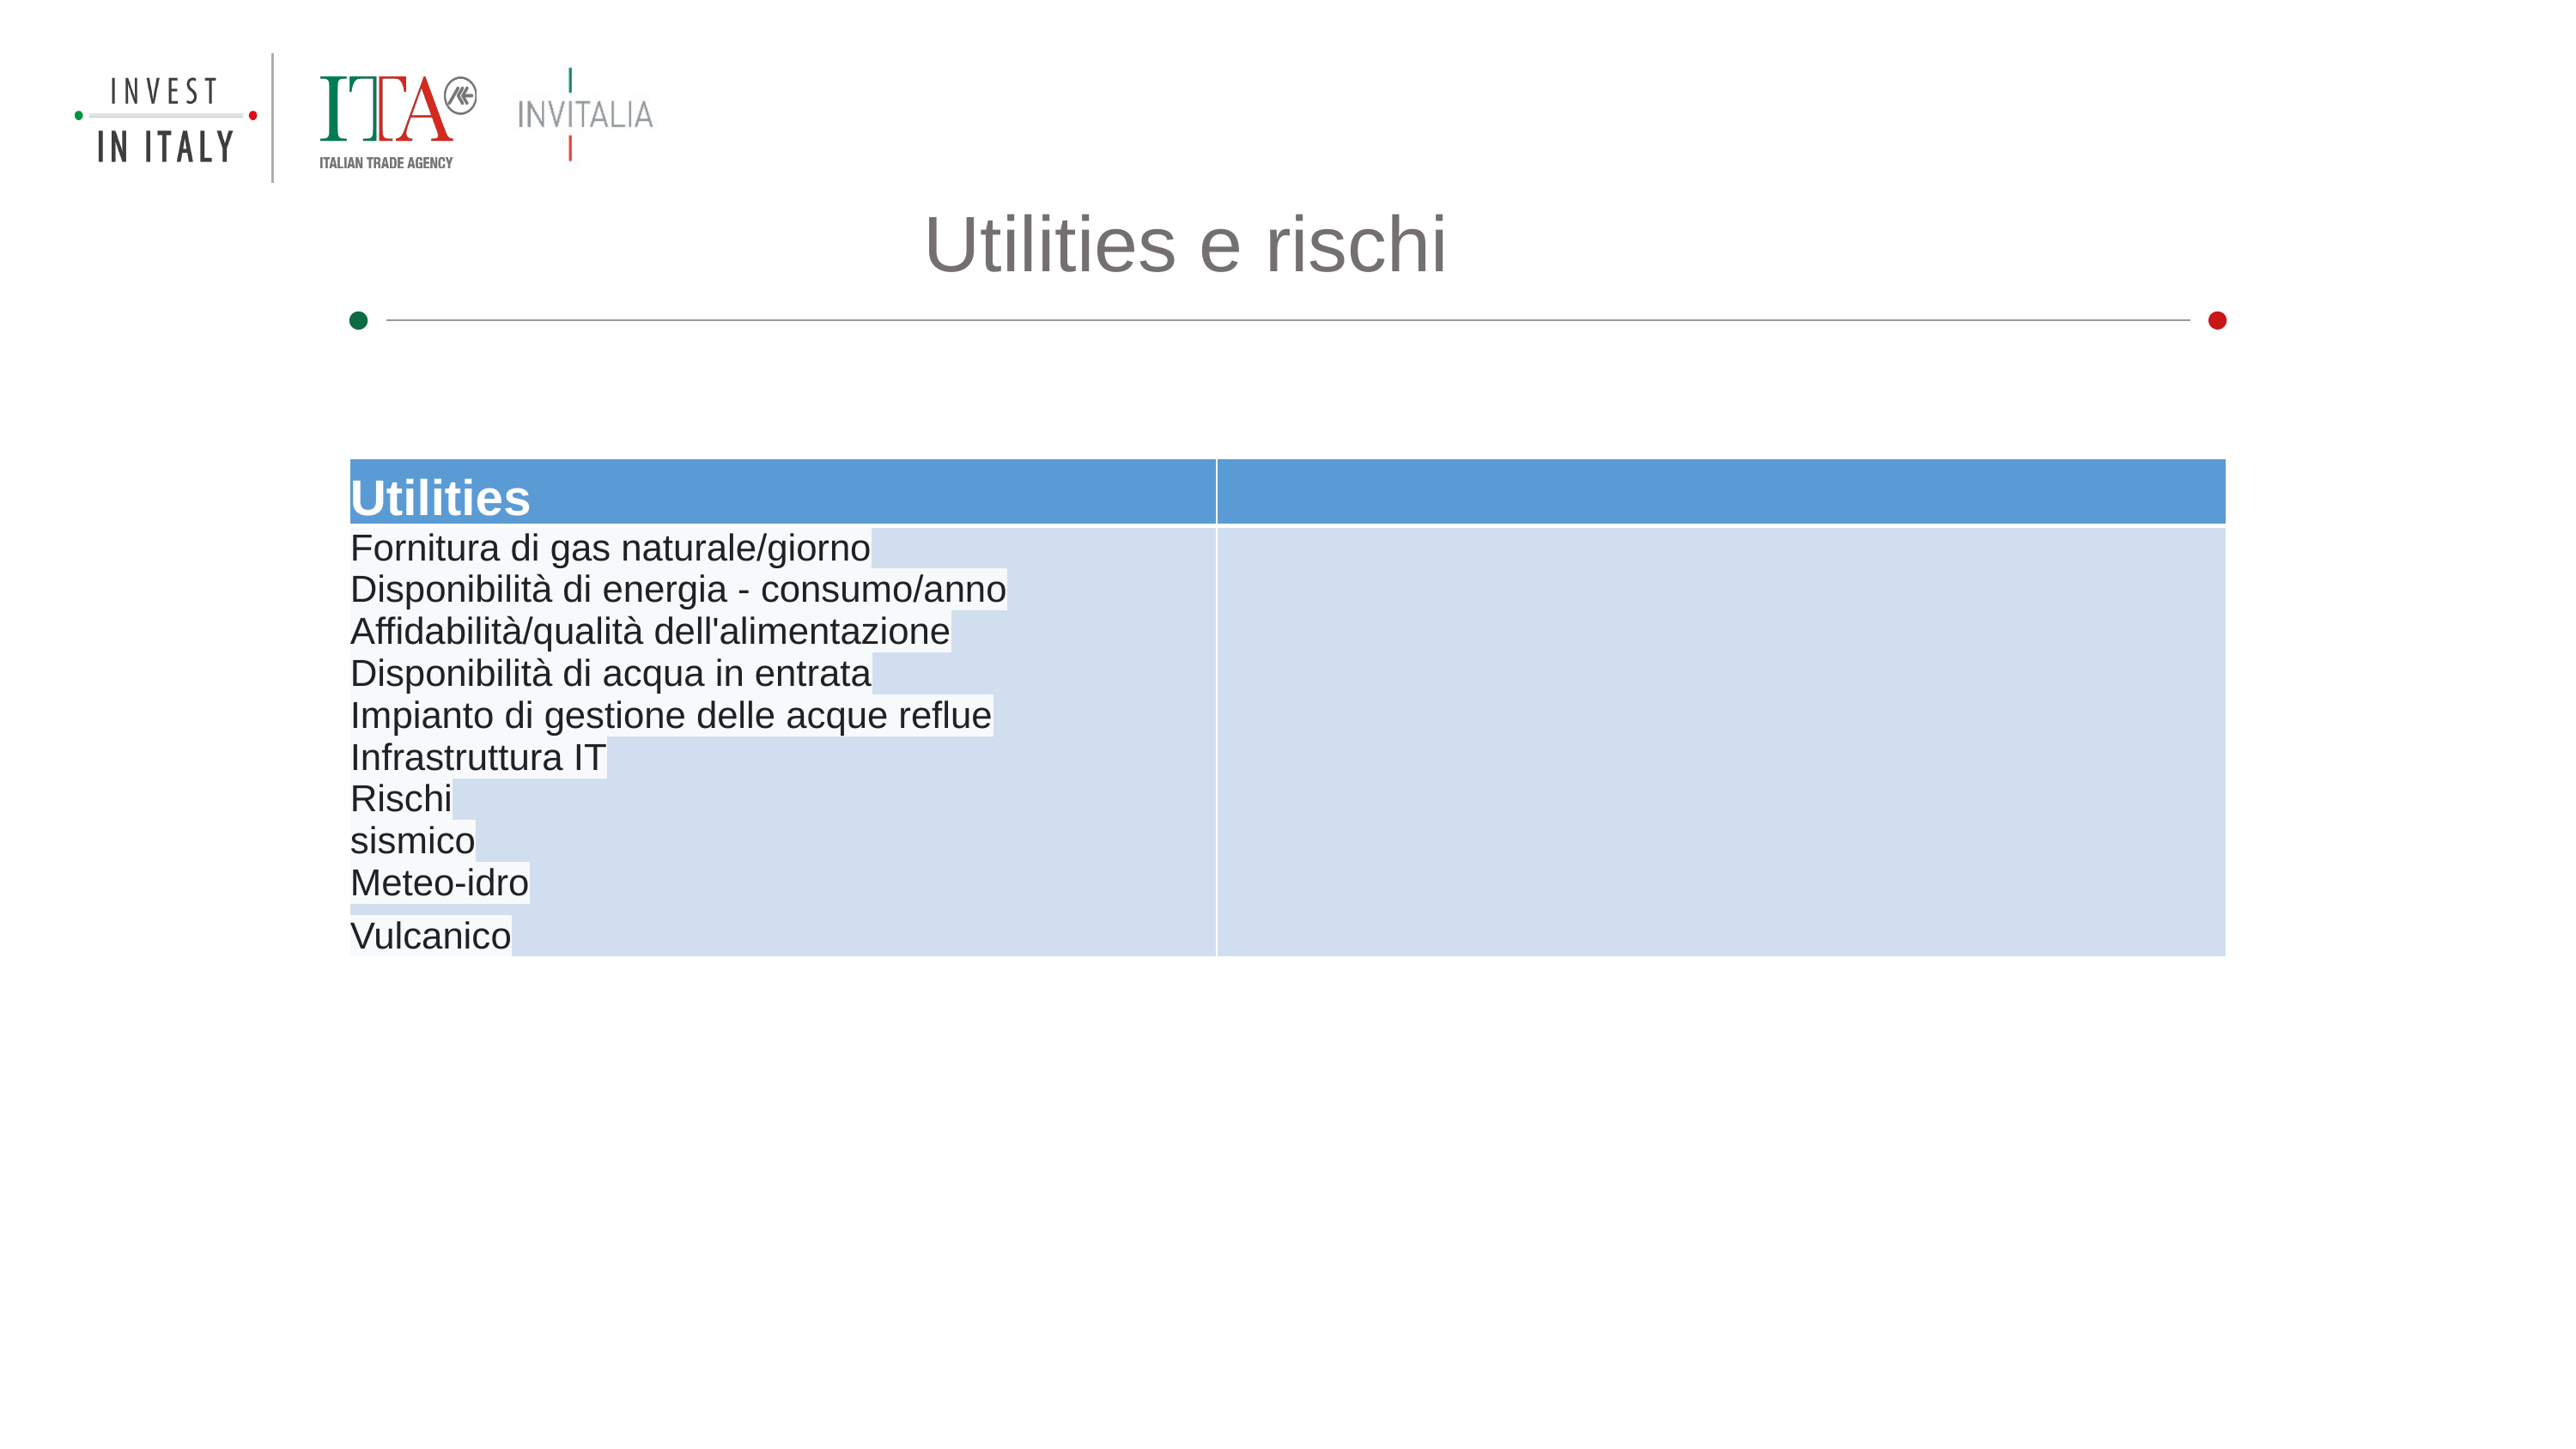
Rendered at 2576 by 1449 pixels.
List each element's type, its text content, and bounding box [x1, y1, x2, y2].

table_header Utilities [350, 459, 1216, 524]
text_box Utilities e rischi [904, 198, 1700, 311]
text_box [349, 311, 2227, 330]
table_cell [1218, 528, 2226, 956]
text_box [27, 9, 683, 234]
table_cell Fornitura di gas naturale/giorno Disponibilità di energia - consumo/anno Affidabilità/qualità dell'alimentazione Disponibilità di acqua in entrata Impianto di gestione delle acque reflue Infrastruttura IT Rischi sismico Meteo-idro Vulcanico [350, 528, 1216, 956]
table_header [1218, 459, 2226, 524]
